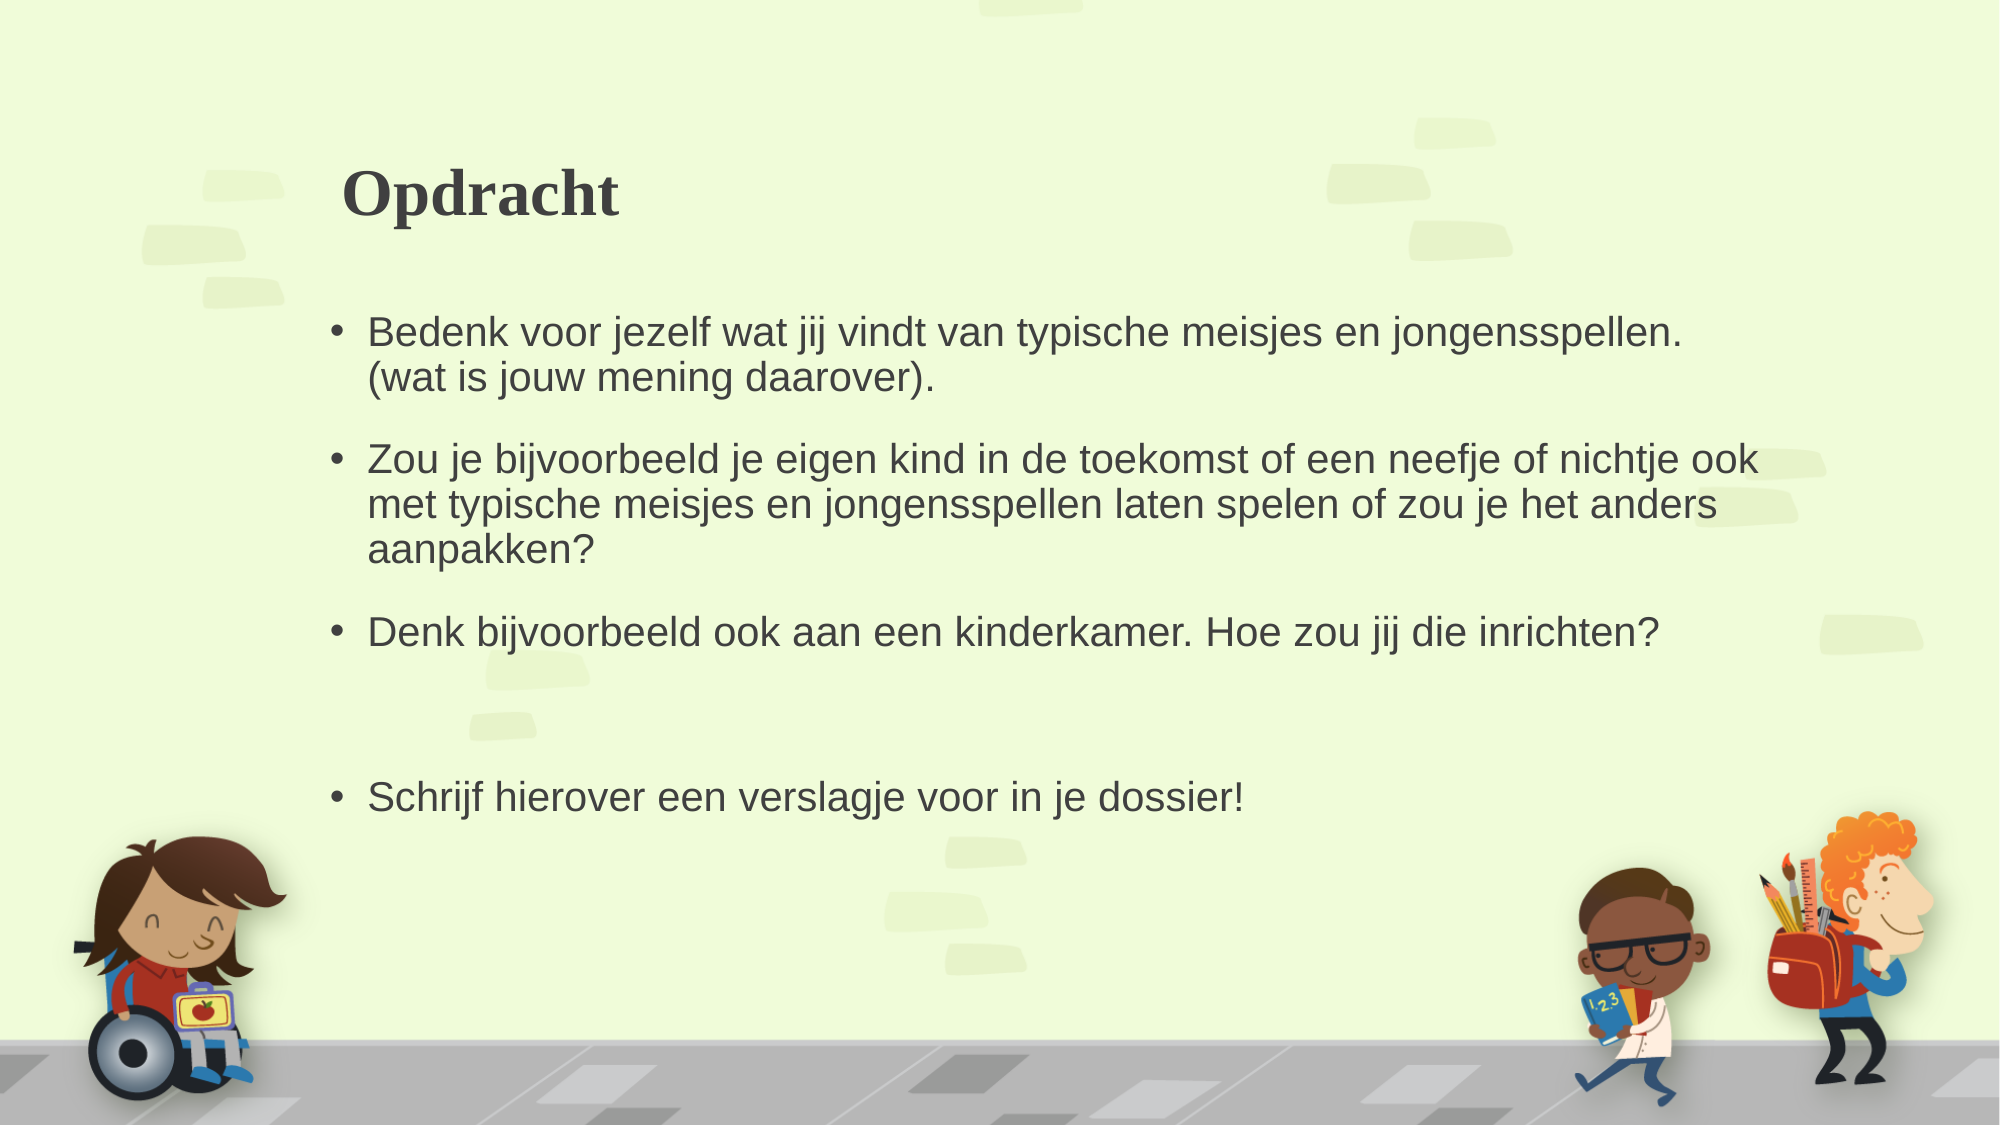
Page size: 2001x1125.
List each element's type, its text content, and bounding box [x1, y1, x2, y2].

picture [0, 0, 2000, 1125]
list Bedenk voor jezelf wat jij vindt van typische meisjes en jongensspellen. (wat is jouw mening daarover). Zou je bijvoorbeeld je eigen kind in de toekomst of een neefje of nichtje ook met typische meisjes en jongensspellen laten spelen of zou je het anders aanpakken? Denk bijvoorbeeld ook aan een kinderkamer. Hoe zou jij die inrichten? Schrijf hierover een verslagje voor in je dossier! [314, 302, 1780, 882]
title Opdracht [326, 59, 1750, 238]
